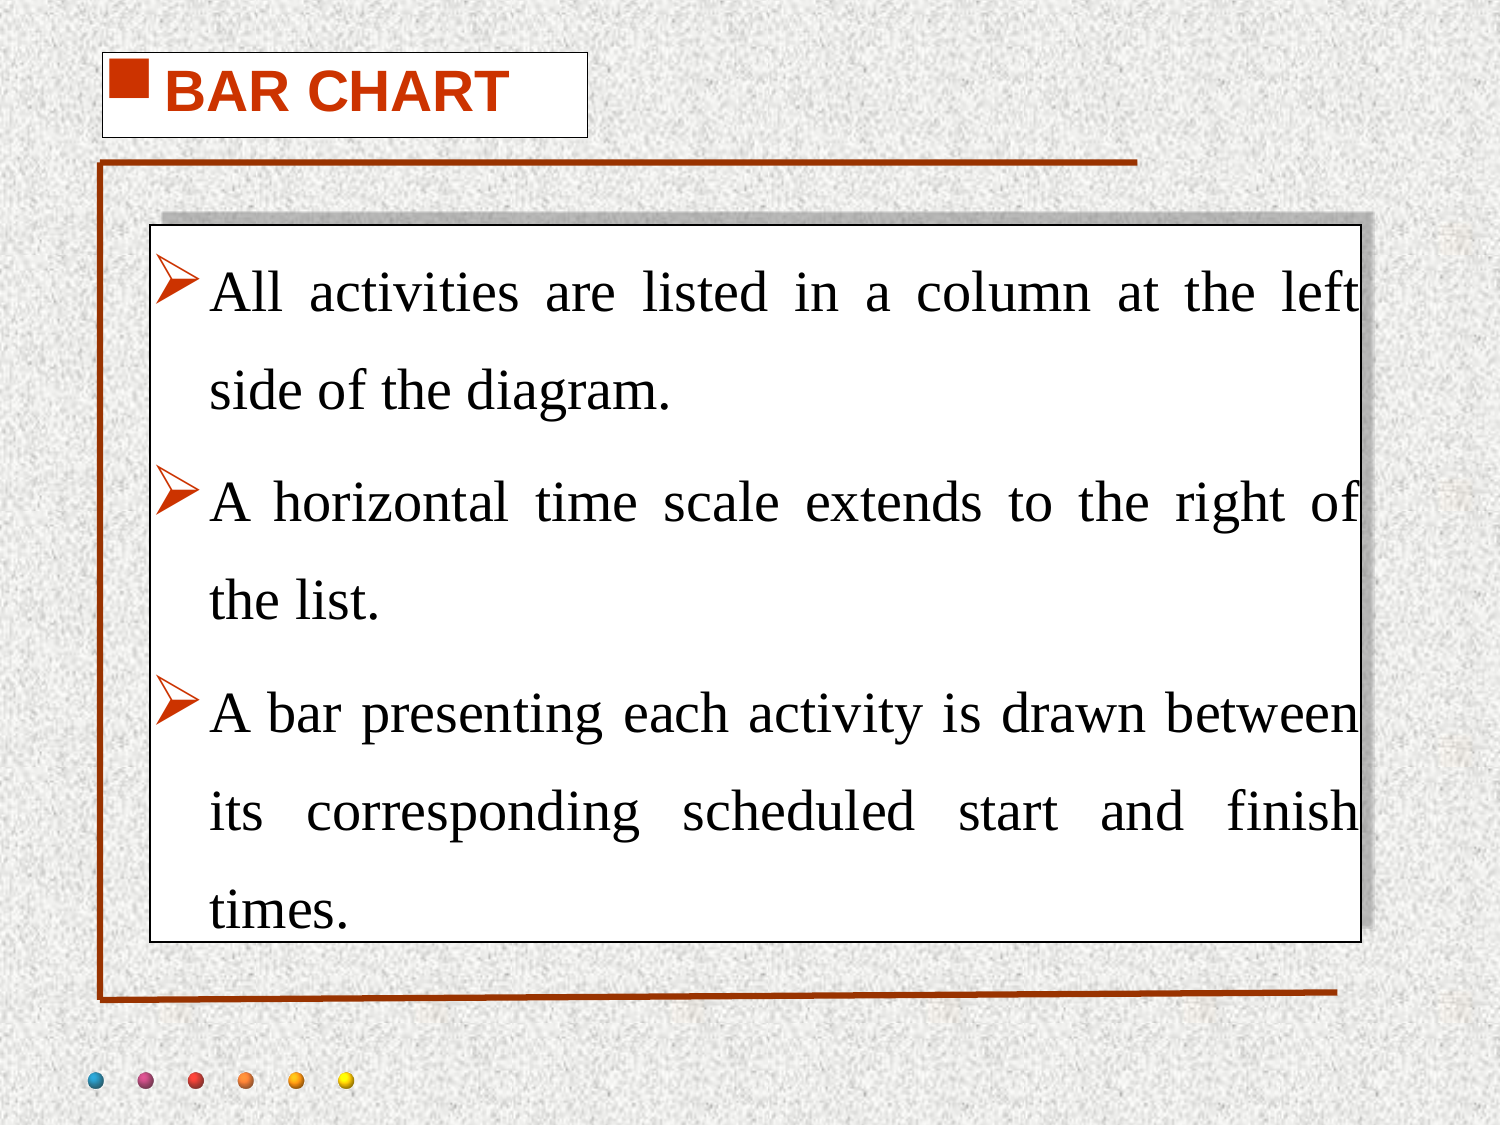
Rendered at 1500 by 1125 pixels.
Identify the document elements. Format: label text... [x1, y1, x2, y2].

list All activities are listed in a column at the left side of the diagram. A horizontal time scale extends to the right of the list. A bar presenting each activity is drawn between its corresponding scheduled start and finish times. [150, 224, 1361, 943]
title BAR CHART [102, 52, 588, 138]
picture [0, 0, 1500, 1125]
